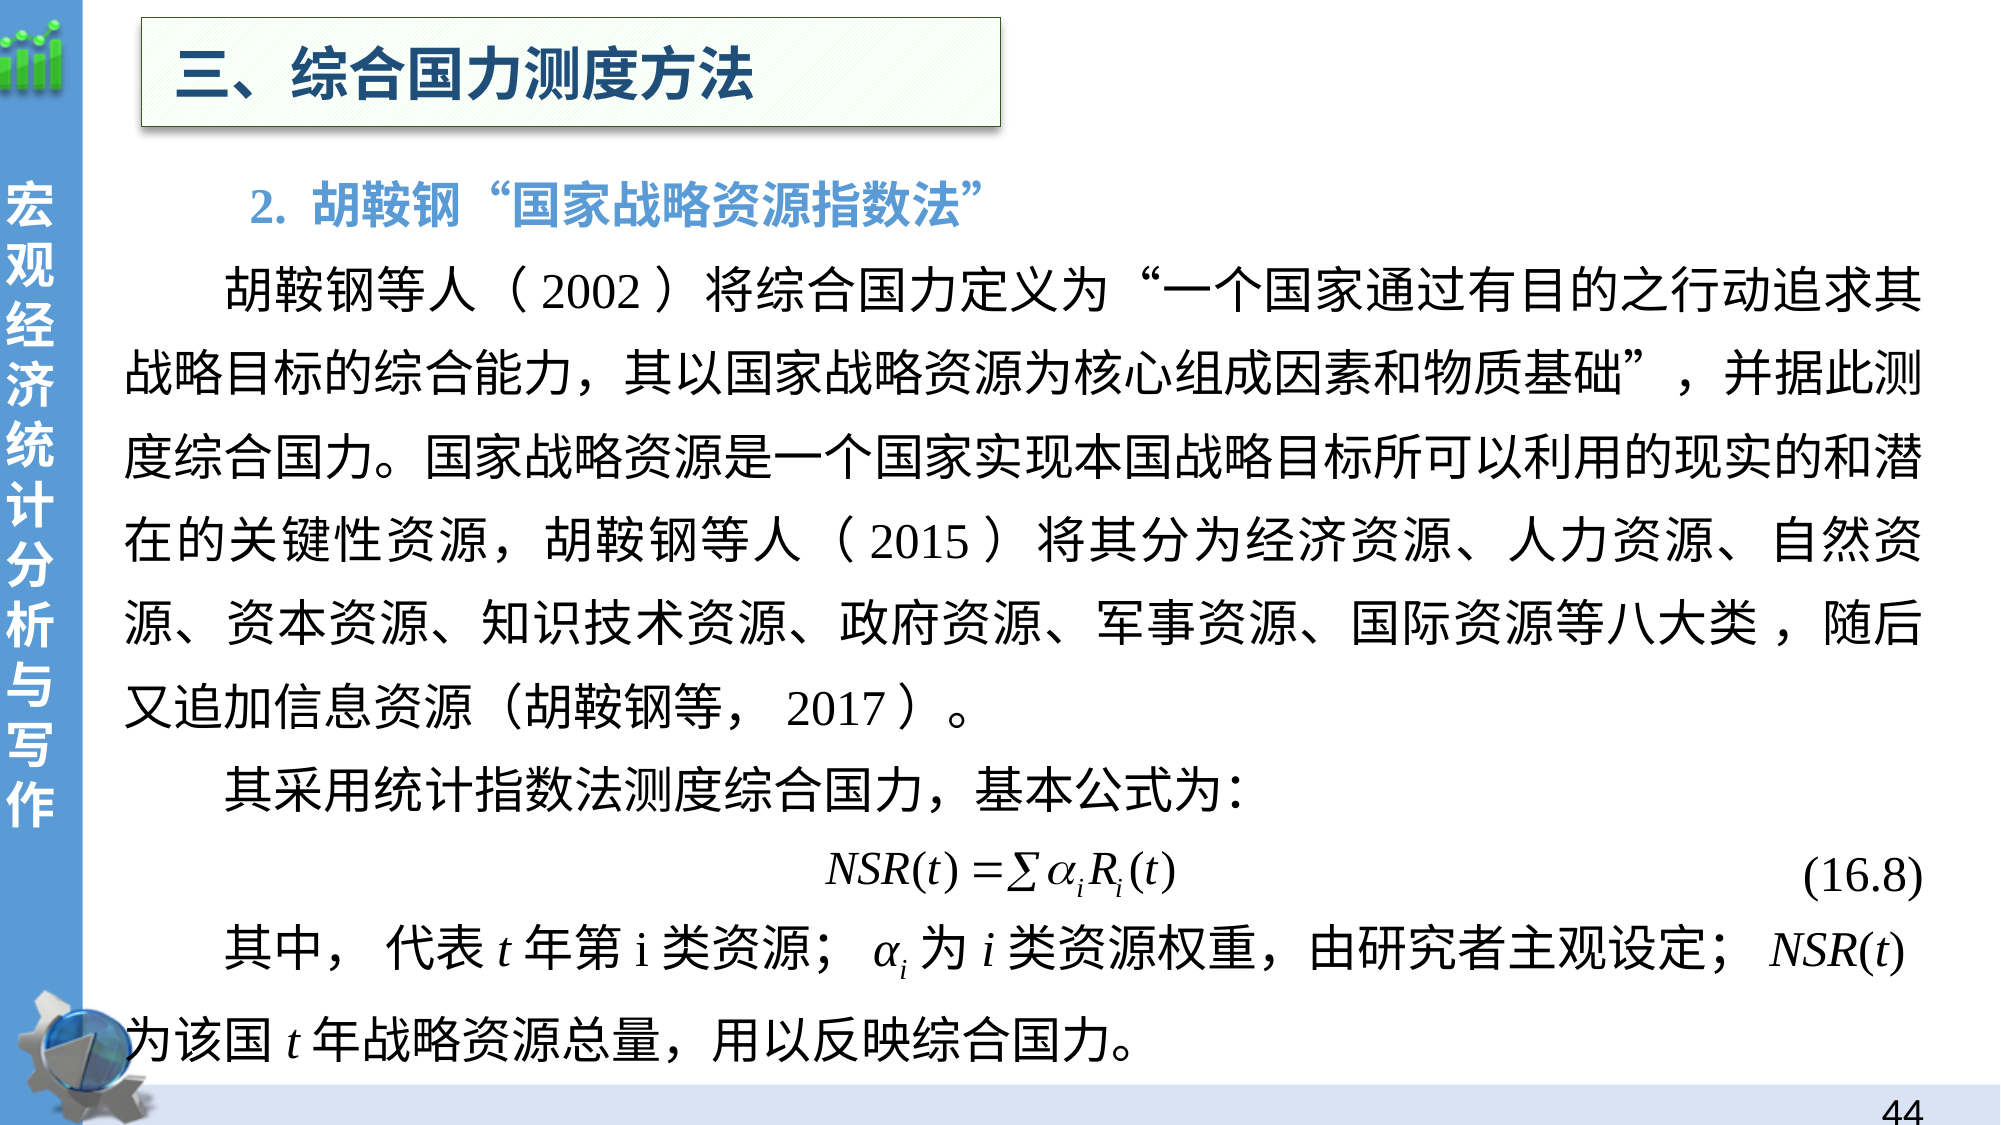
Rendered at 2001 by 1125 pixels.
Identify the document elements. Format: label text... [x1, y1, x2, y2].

picture [0, 0, 2001, 1125]
text_box 2. 胡鞍钢“国家战略资源指数法” 胡鞍钢等人（2002）将综合国力定义为“一个国家通过有目的之行动追求其战略目标的综合能力，其以国家战略资源为核心组成因素和物质基础”，并据此测度综合国力。国家战略资源是一个国家实现本国战略目标所可以利用的现实的和潜在的关键性资源，胡鞍钢等人（2015）将其分为经济资源、人力资源、自然资源、资本资源、知识技术资源、政府资源、军事资源、国际资源等八大类 ，随后又追加信息资源（胡鞍钢等，2017）。 其采用统计指数法测度综合国力，基本公式为： (16.8) 其中， 代表t年第i类资源；αi为i类资源权重，由研究者主观设定；NSR(t)为该国t年战略资源总量，用以反映综合国力。 [108, 142, 1940, 1057]
text_box 三、综合国力测度方法 [141, 17, 1000, 127]
slide_number 43 [1786, 1085, 1940, 1125]
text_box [816, 837, 1184, 909]
